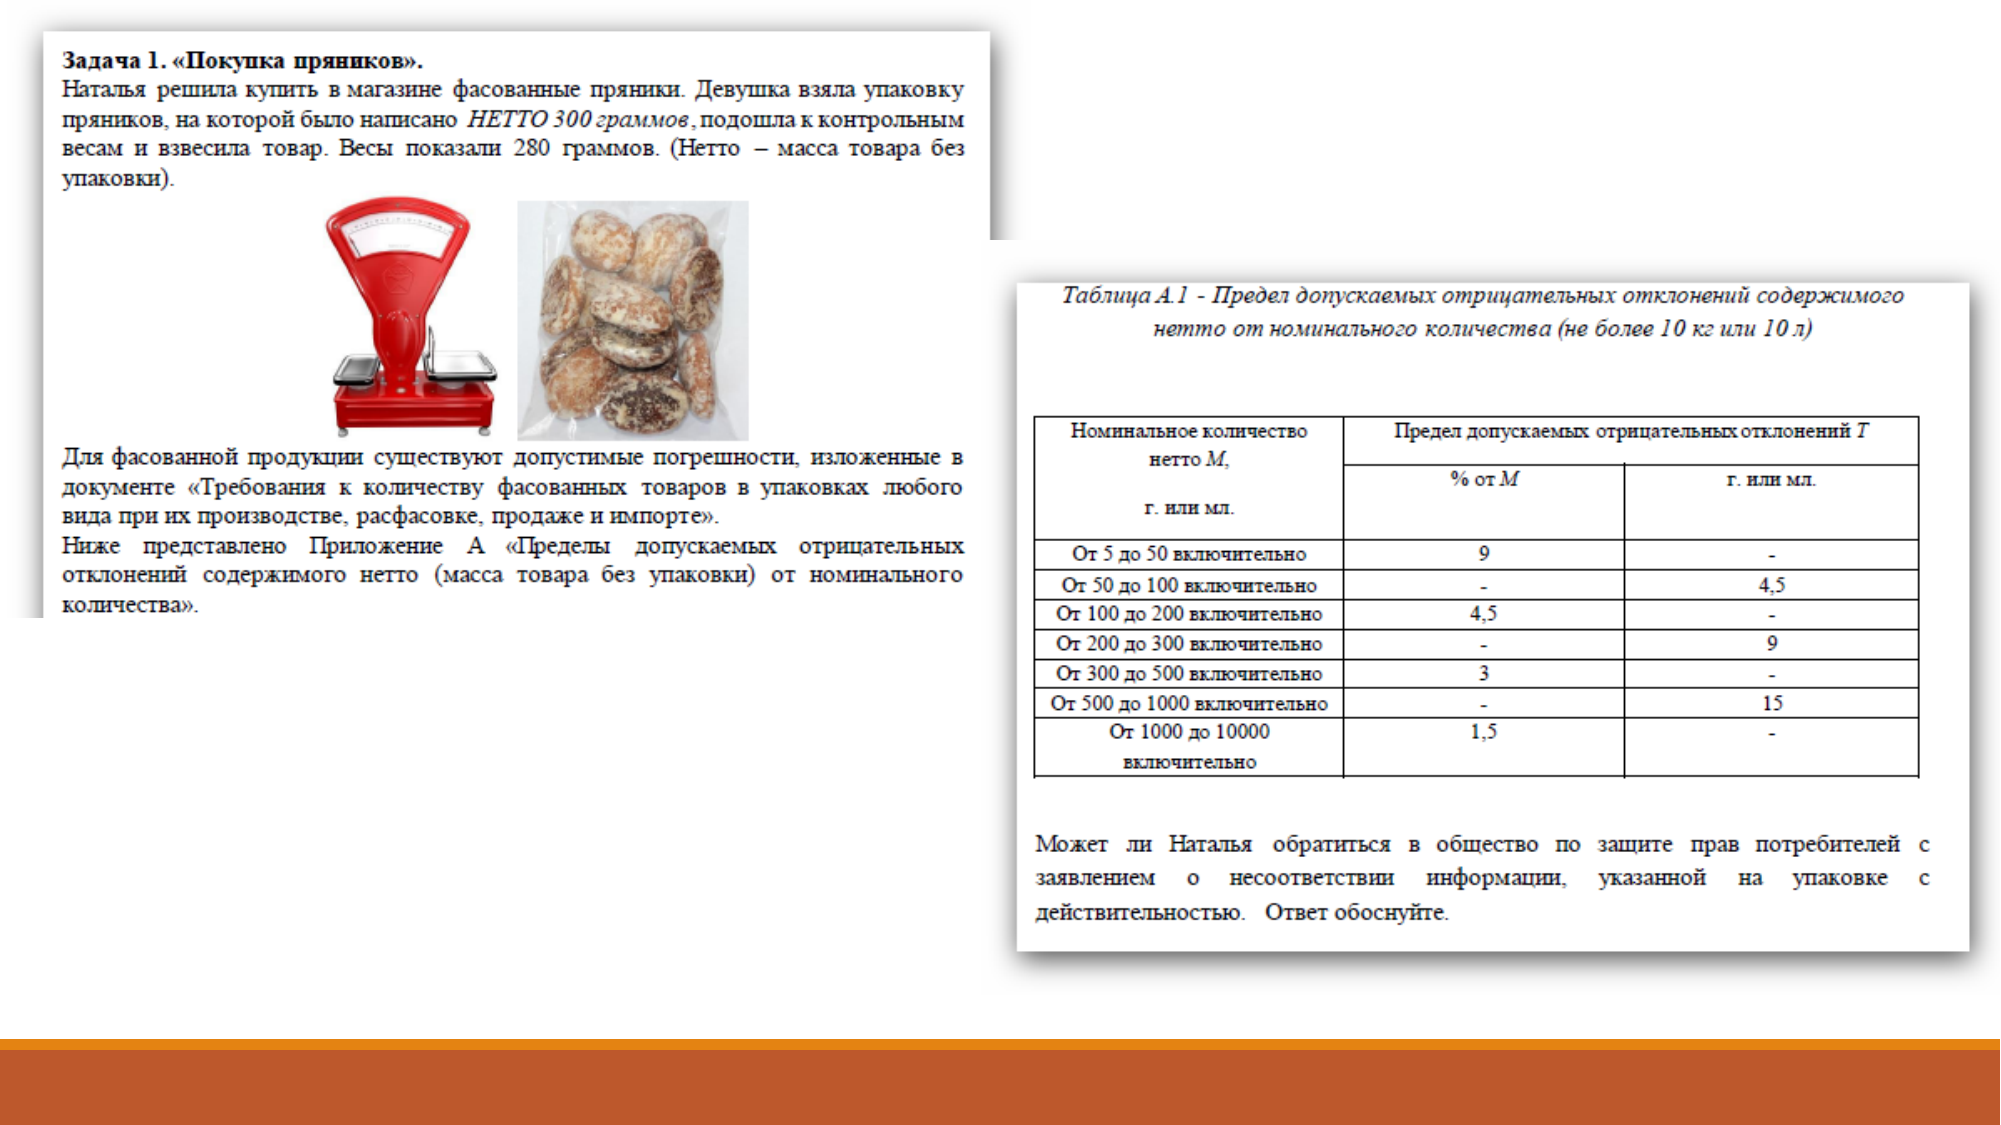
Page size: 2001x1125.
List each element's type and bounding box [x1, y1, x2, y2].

picture [0, 0, 2000, 996]
